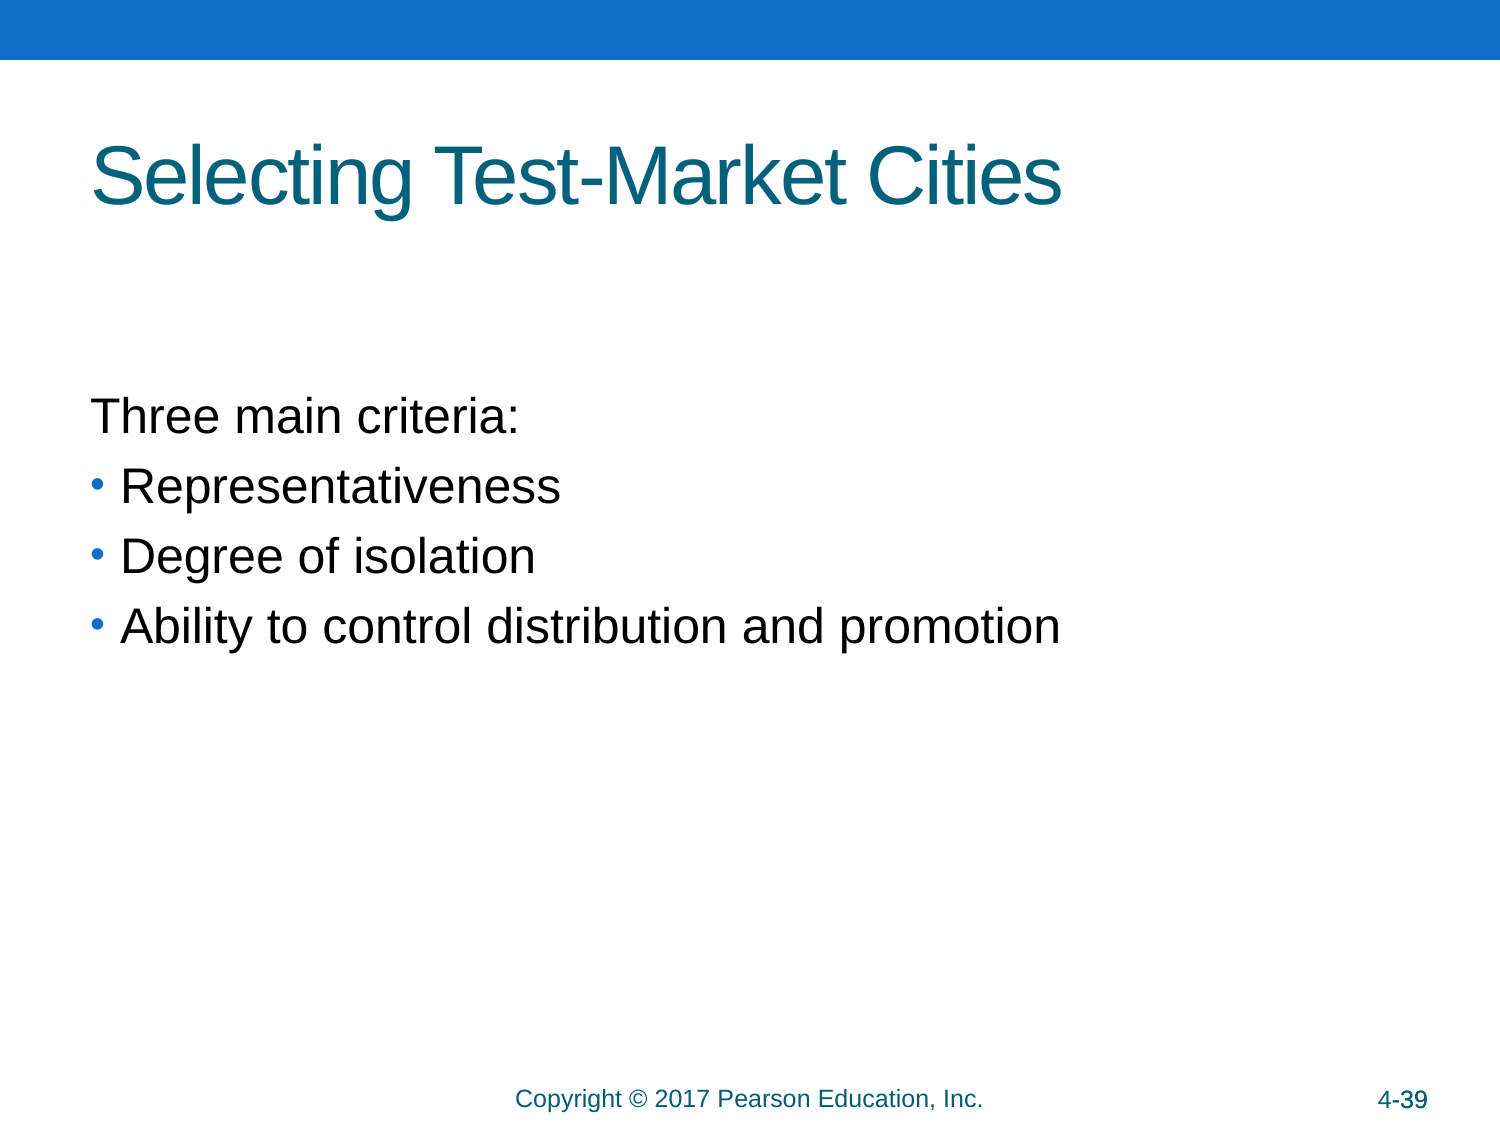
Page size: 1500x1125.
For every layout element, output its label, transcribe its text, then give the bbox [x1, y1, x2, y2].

list Three main criteria: Representativeness Degree of isolation Ability to control distribution and promotion [75, 376, 1425, 1125]
title Selecting Test-Market Cities [75, 90, 1425, 253]
